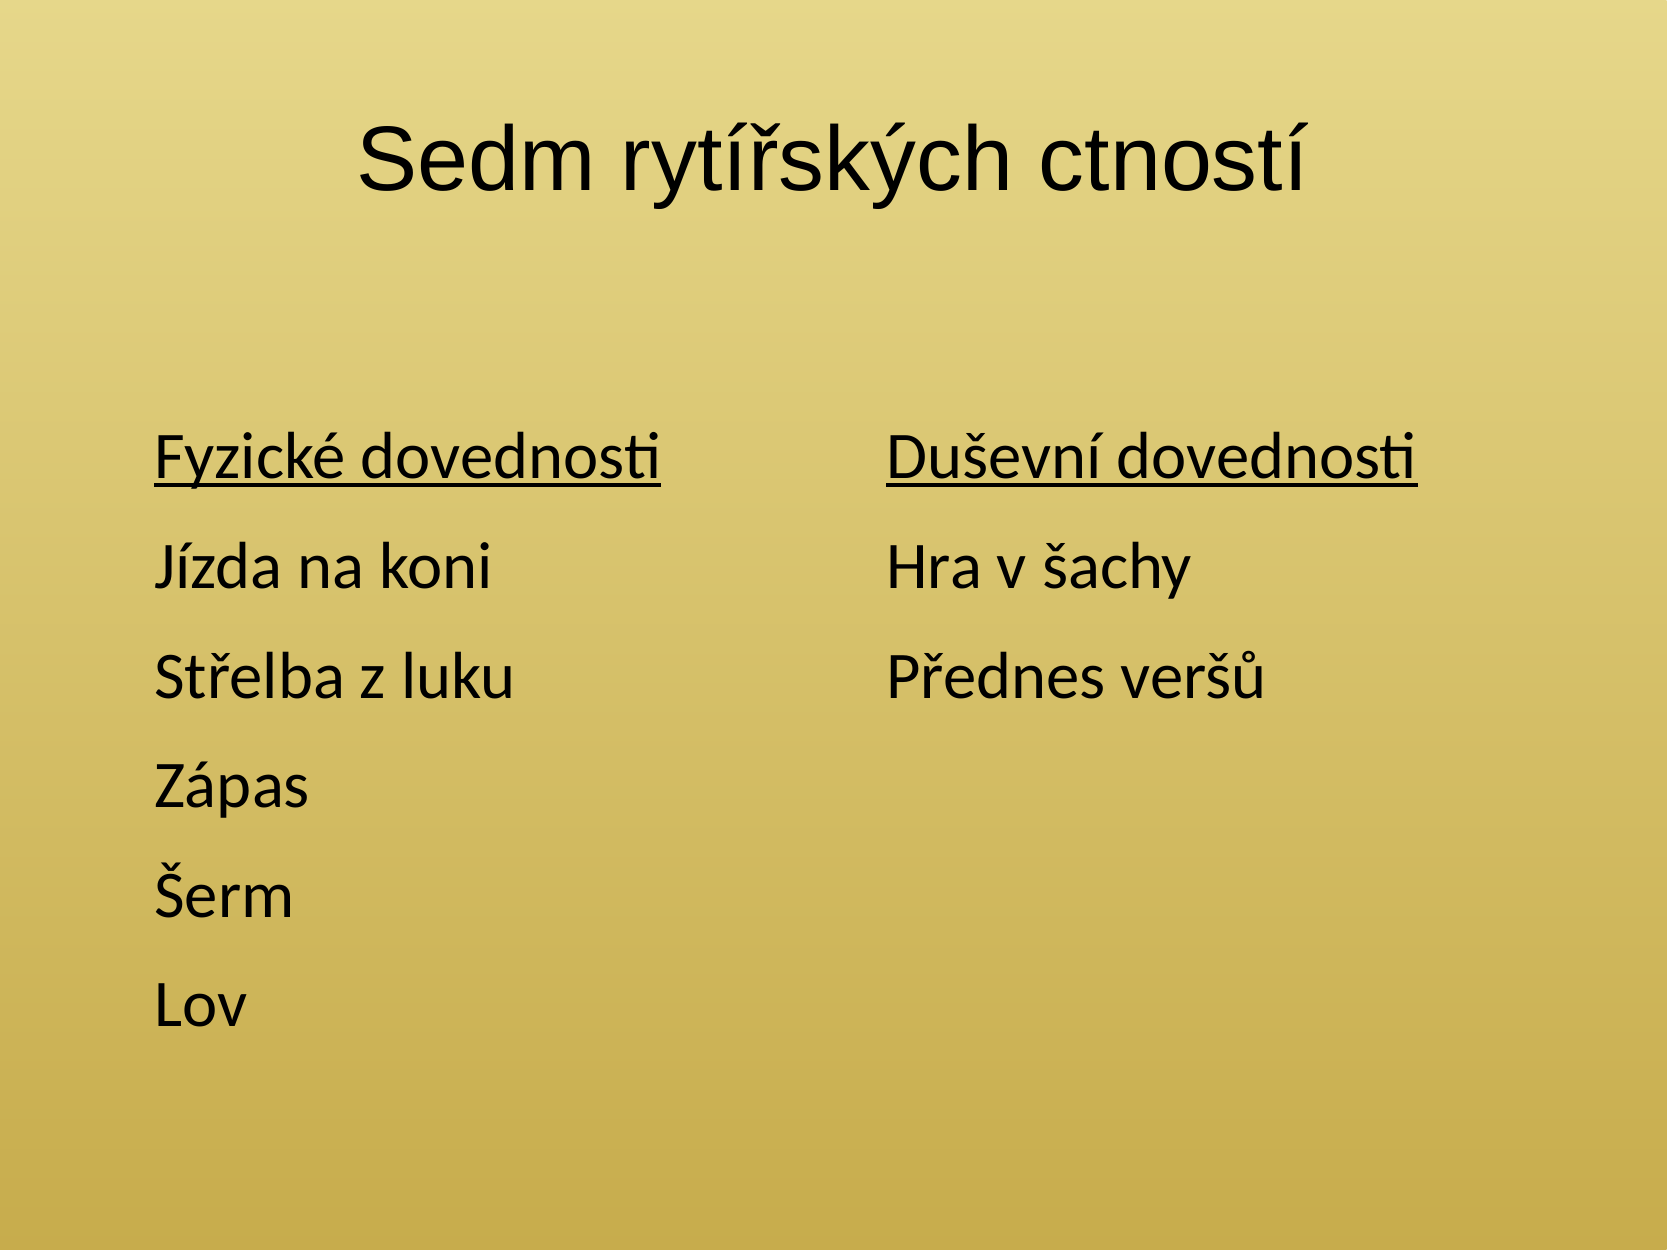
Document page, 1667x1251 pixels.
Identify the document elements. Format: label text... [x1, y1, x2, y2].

title Sedm rytířských ctností [83, 49, 1584, 259]
list Fyzické dovednosti Jízda na koni Střelba z luku Zápas Šerm Lov [136, 412, 751, 1062]
text_box Duševní dovednosti Hra v šachy Přednes veršů [868, 412, 1483, 993]
